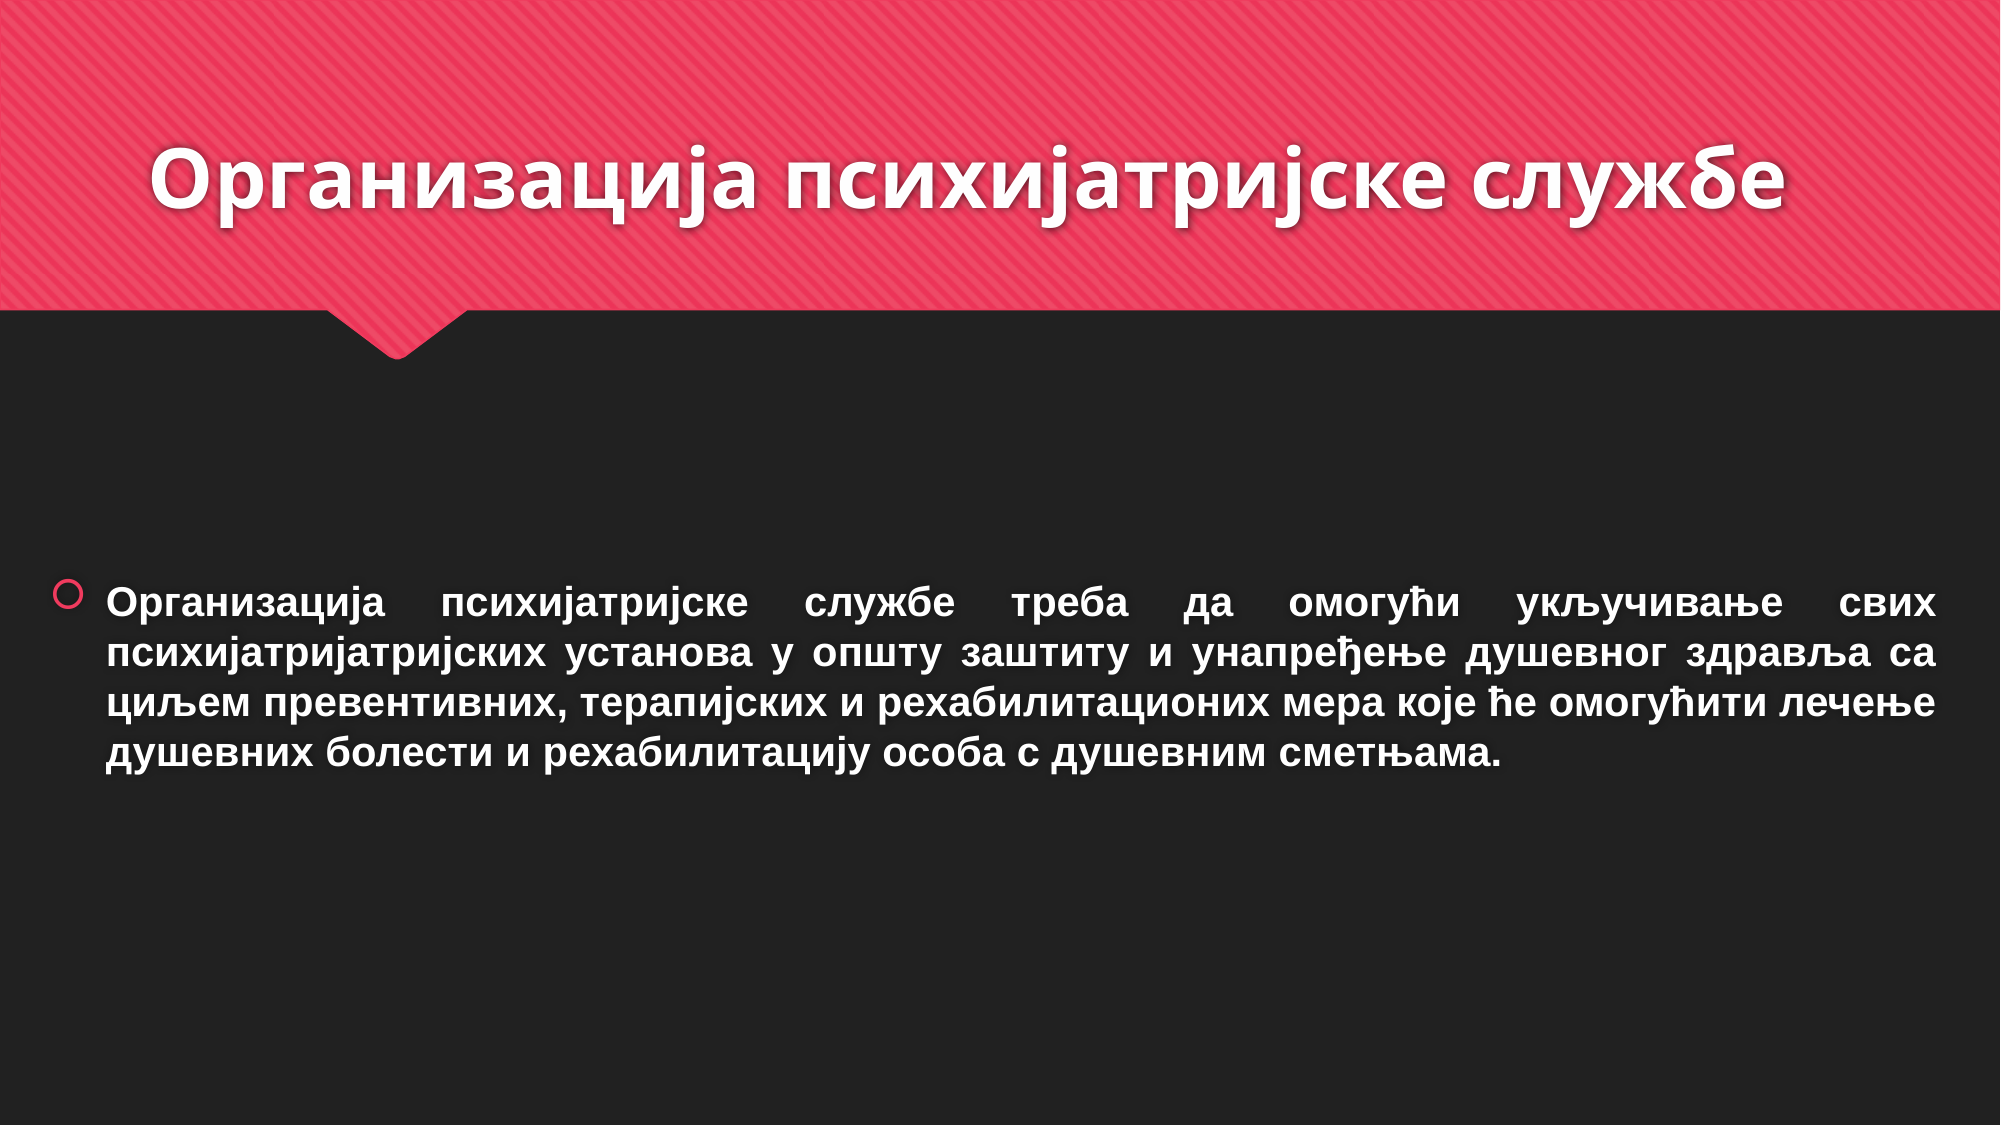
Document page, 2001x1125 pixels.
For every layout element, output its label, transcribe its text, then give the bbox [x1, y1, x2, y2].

title Организација психијатријске службе [132, 73, 1868, 233]
list Организација психијатријске службе треба да омогући укључивање свих психијатријатријских установа у општу заштиту и унапређење душевног здравља са циљем превентивних, терапијских и рехабилитационих мера које ће омогућити лечење душевних болести и рехабилитацију особа с душевним сметњама. [34, 362, 1953, 1052]
